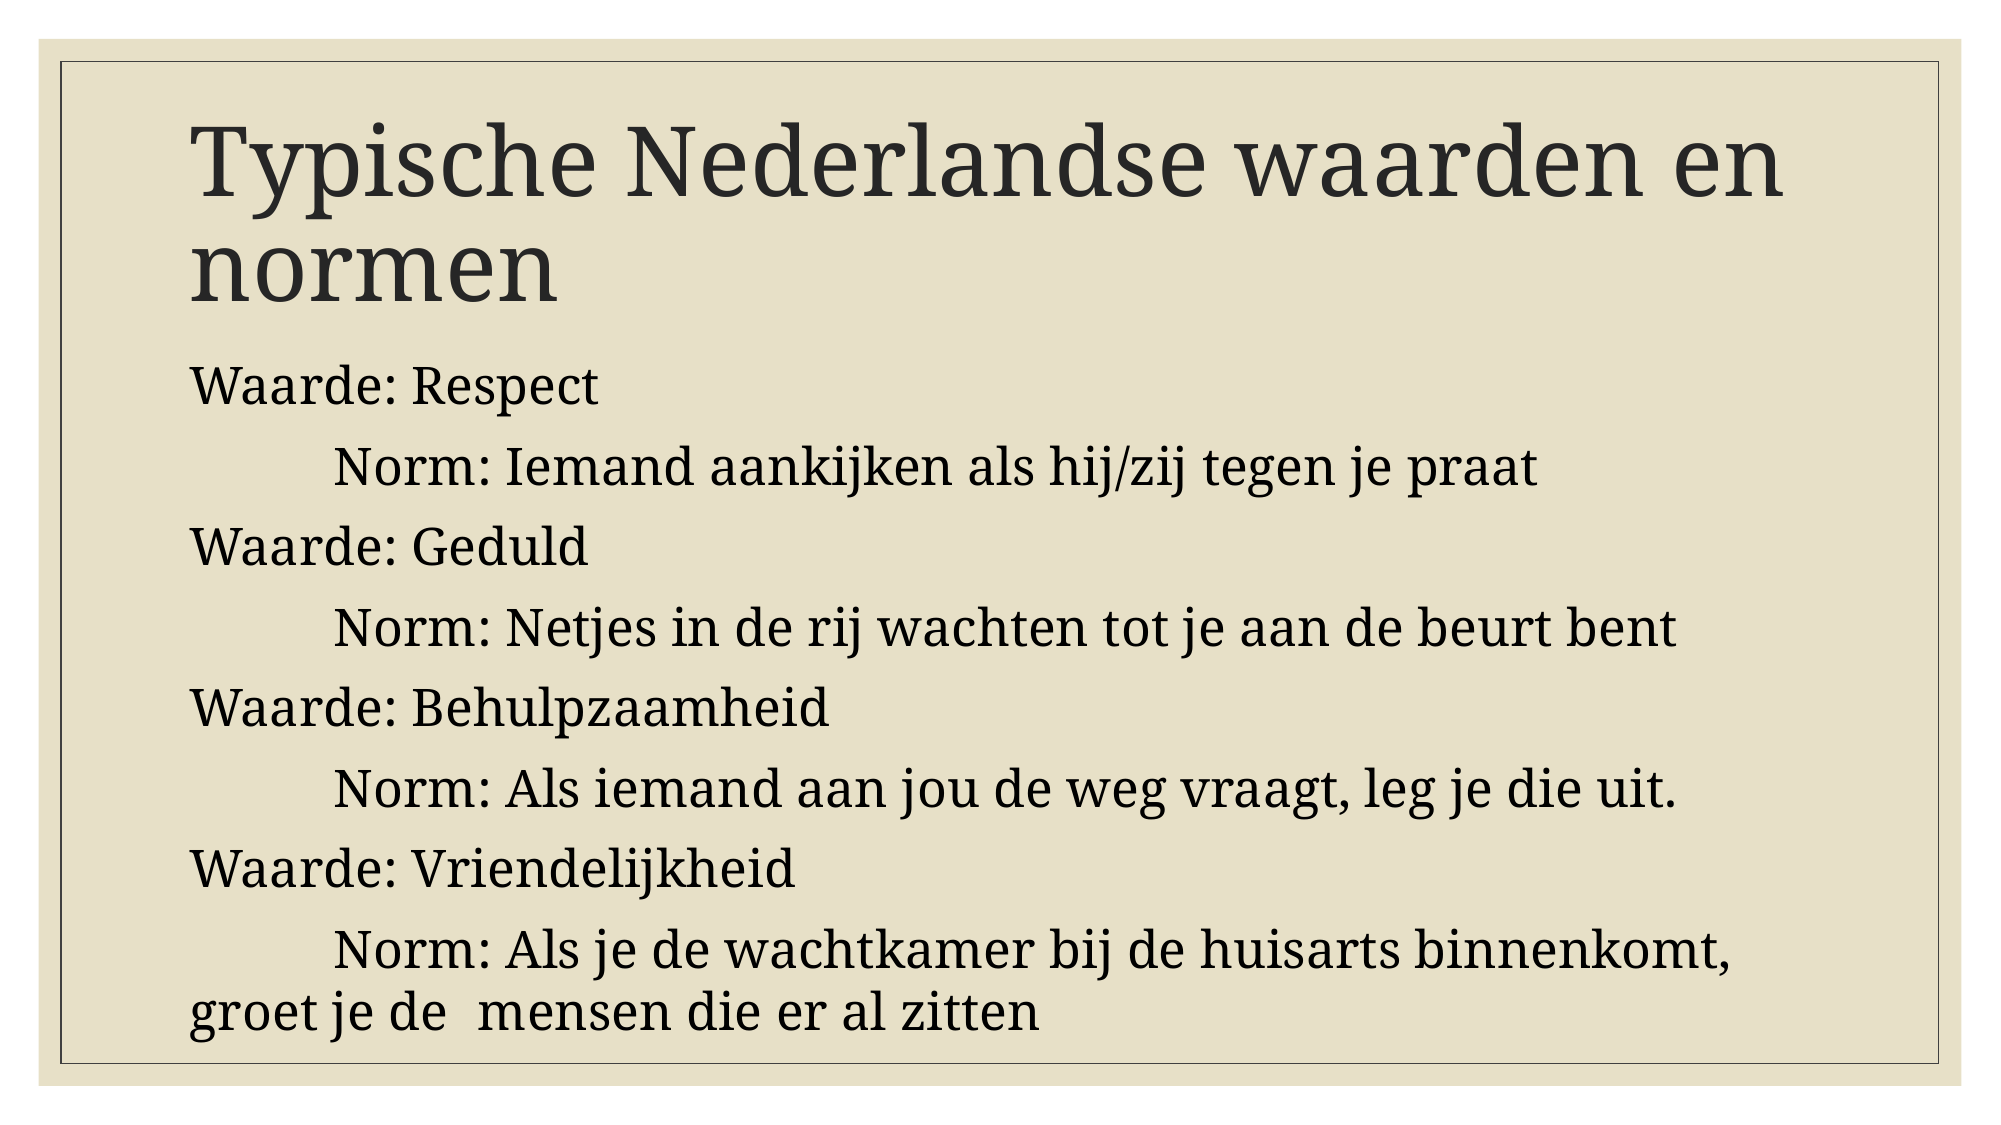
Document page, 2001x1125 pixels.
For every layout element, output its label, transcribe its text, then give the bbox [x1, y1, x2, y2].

title Typische Nederlandse waarden en normen [174, 105, 1825, 331]
list Waarde: Respect Norm: Iemand aankijken als hij/zij tegen je praat Waarde: Geduld Norm: Netjes in de rij wachten tot je aan de beurt bent Waarde: Behulpzaamheid Norm: Als iemand aan jou de weg vraagt, leg je die uit. Waarde: Vriendelijkheid Norm: Als je de wachtkamer bij de huisarts binnenkomt, groet je de mensen die er al zitten [174, 345, 1825, 1055]
